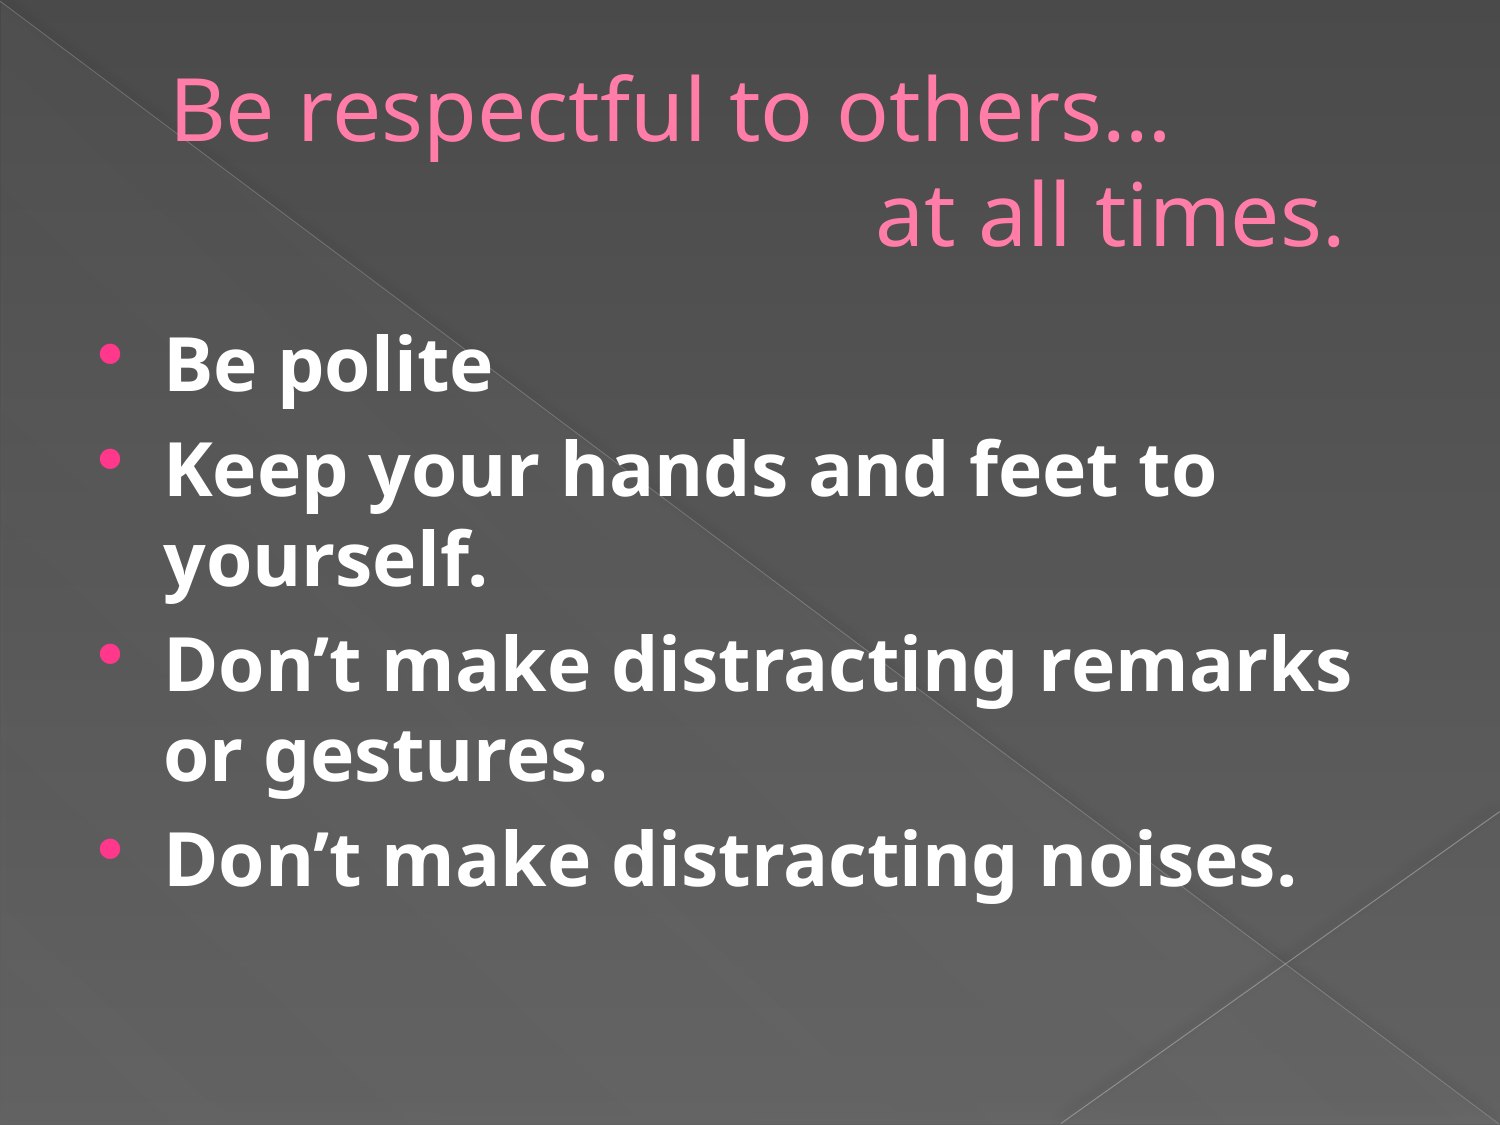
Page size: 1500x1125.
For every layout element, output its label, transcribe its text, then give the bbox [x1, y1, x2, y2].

title Be respectful to others… at all times. [75, 43, 1425, 274]
list Be polite Keep your hands and feet to yourself. Don’t make distracting remarks or gestures. Don’t make distracting noises. [75, 308, 1425, 1059]
